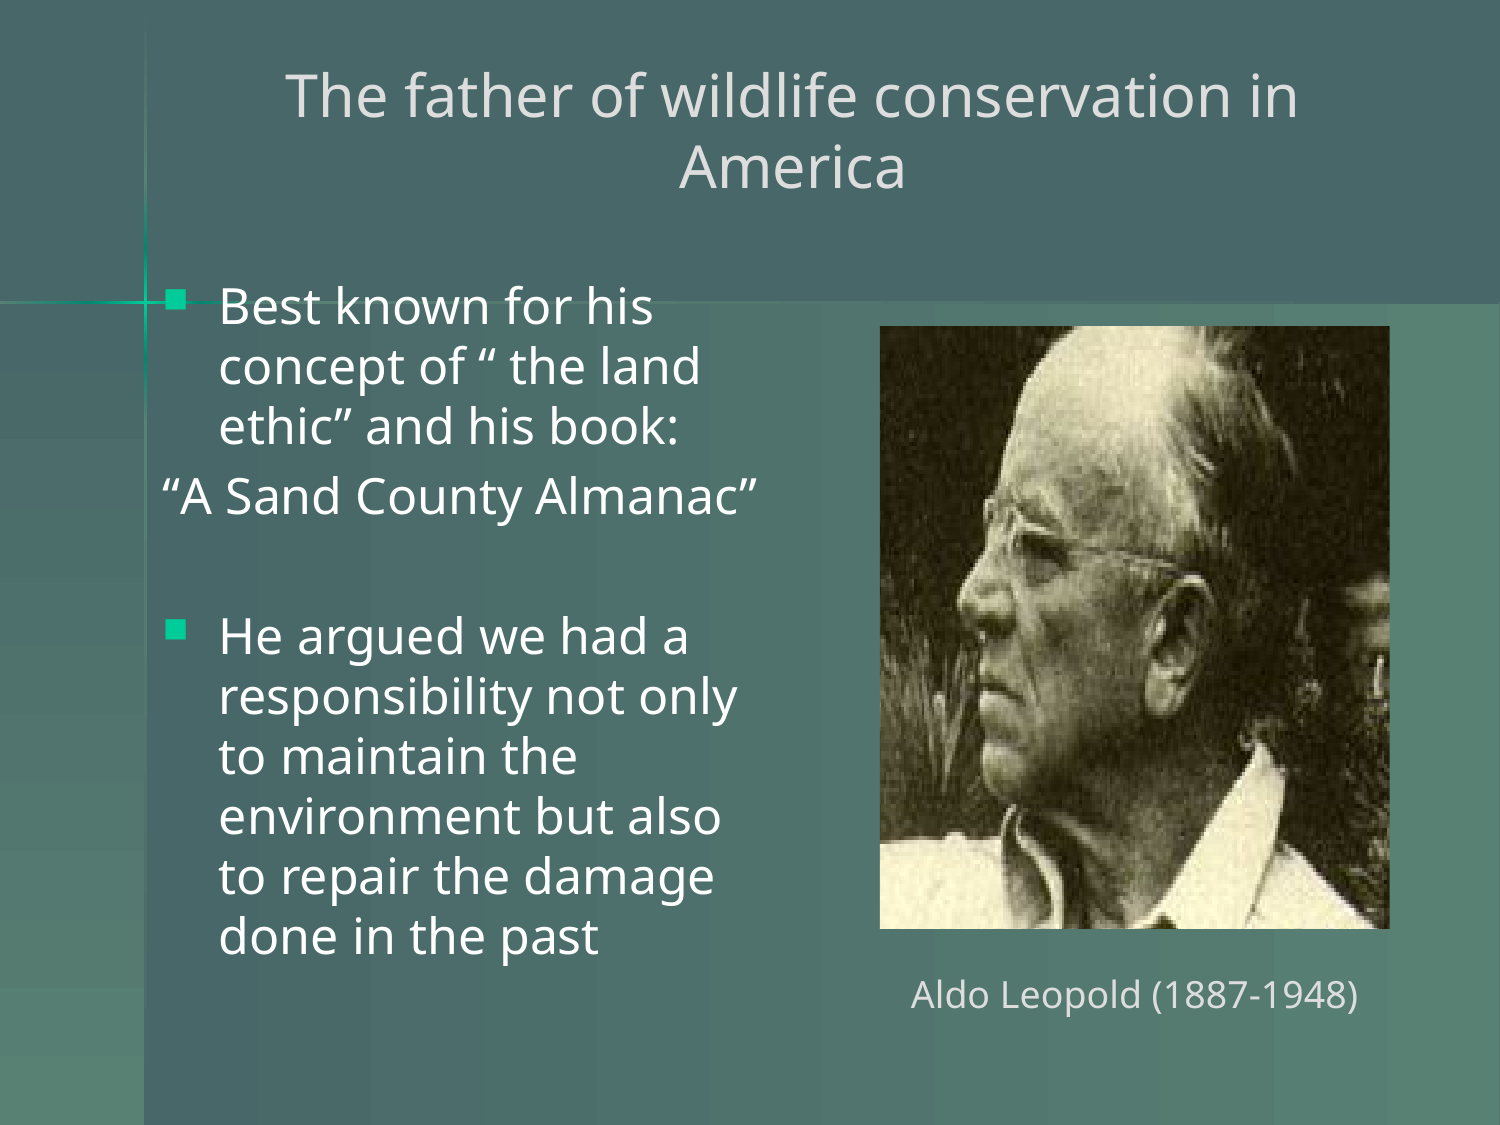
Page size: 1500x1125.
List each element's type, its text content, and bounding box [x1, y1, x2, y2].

picture [879, 325, 1390, 929]
text_box Aldo Leopold (1887-1948) [895, 964, 1374, 1024]
title The father of wildlife conservation in America [174, 49, 1413, 209]
list Best known for his concept of “ the land ethic” and his book: “A Sand County Almanac” He argued we had a responsibility not only to maintain the environment but also to repair the damage done in the past [147, 266, 782, 1001]
